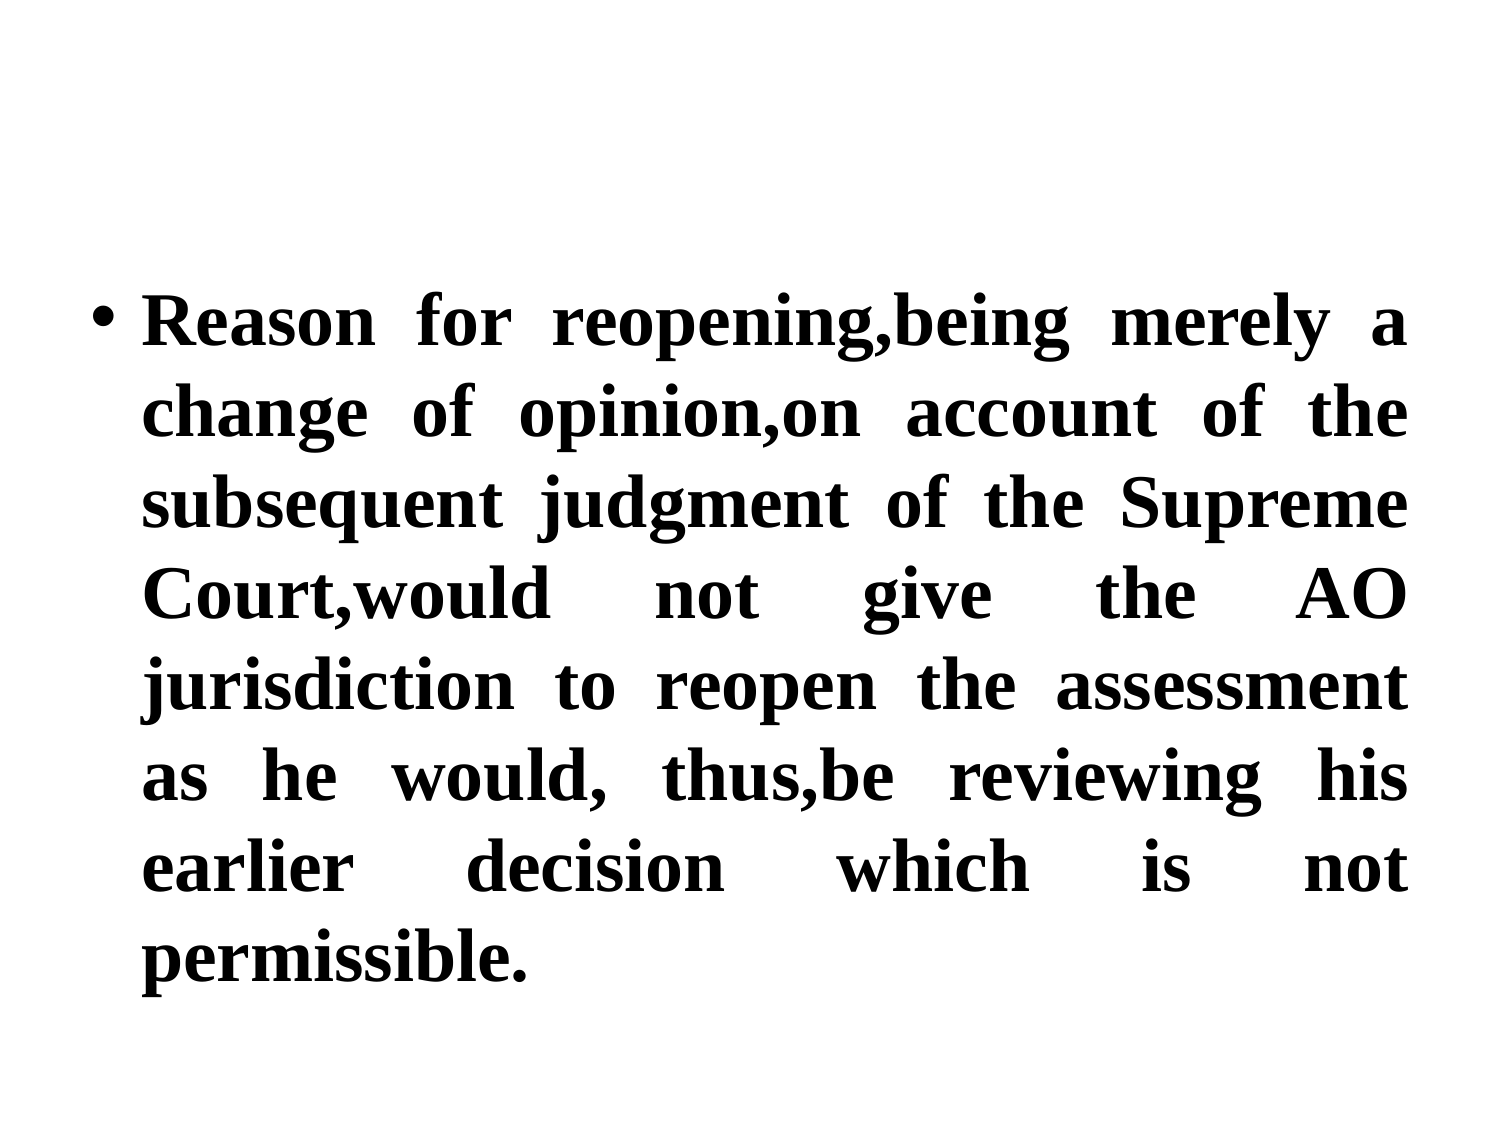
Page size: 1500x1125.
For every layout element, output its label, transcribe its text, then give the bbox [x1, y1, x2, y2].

list Reason for reopening,being merely a change of opinion,on account of the subsequent judgment of the Supreme Court,would not give the AO jurisdiction to reopen the assessment as he would, thus,be reviewing his earlier decision which is not permissible. [75, 262, 1425, 1005]
